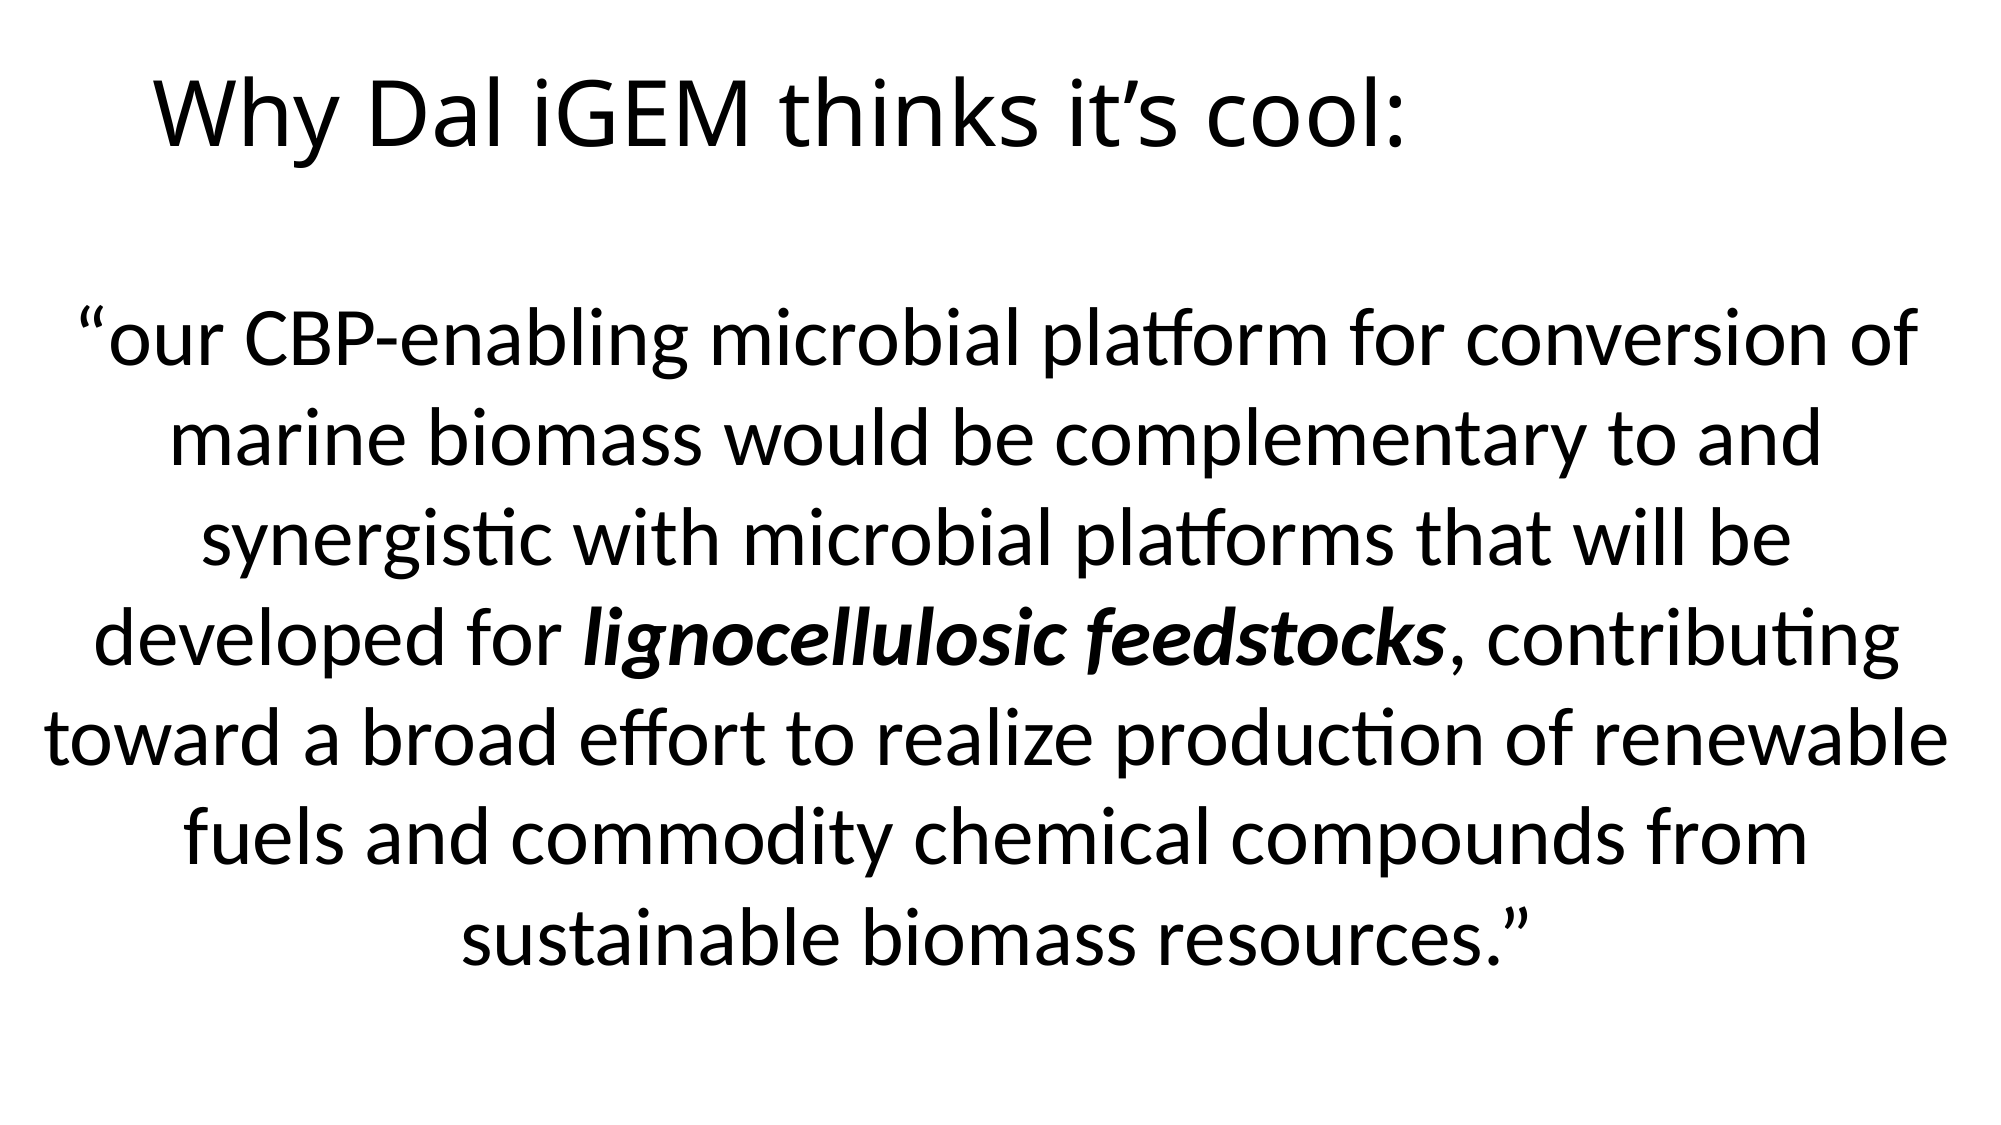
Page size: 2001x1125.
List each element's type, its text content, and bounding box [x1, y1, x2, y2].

text_box “our CBP-enabling microbial platform for conversion of marine biomass would be complementary to and synergistic with microbial platforms that will be developed for lignocellulosic feedstocks, contributing toward a broad effort to realize production of renewable fuels and commodity chemical compounds from sustainable biomass resources.” [25, 274, 1970, 990]
text_box Why Dal iGEM thinks it’s cool: [137, 59, 1863, 278]
